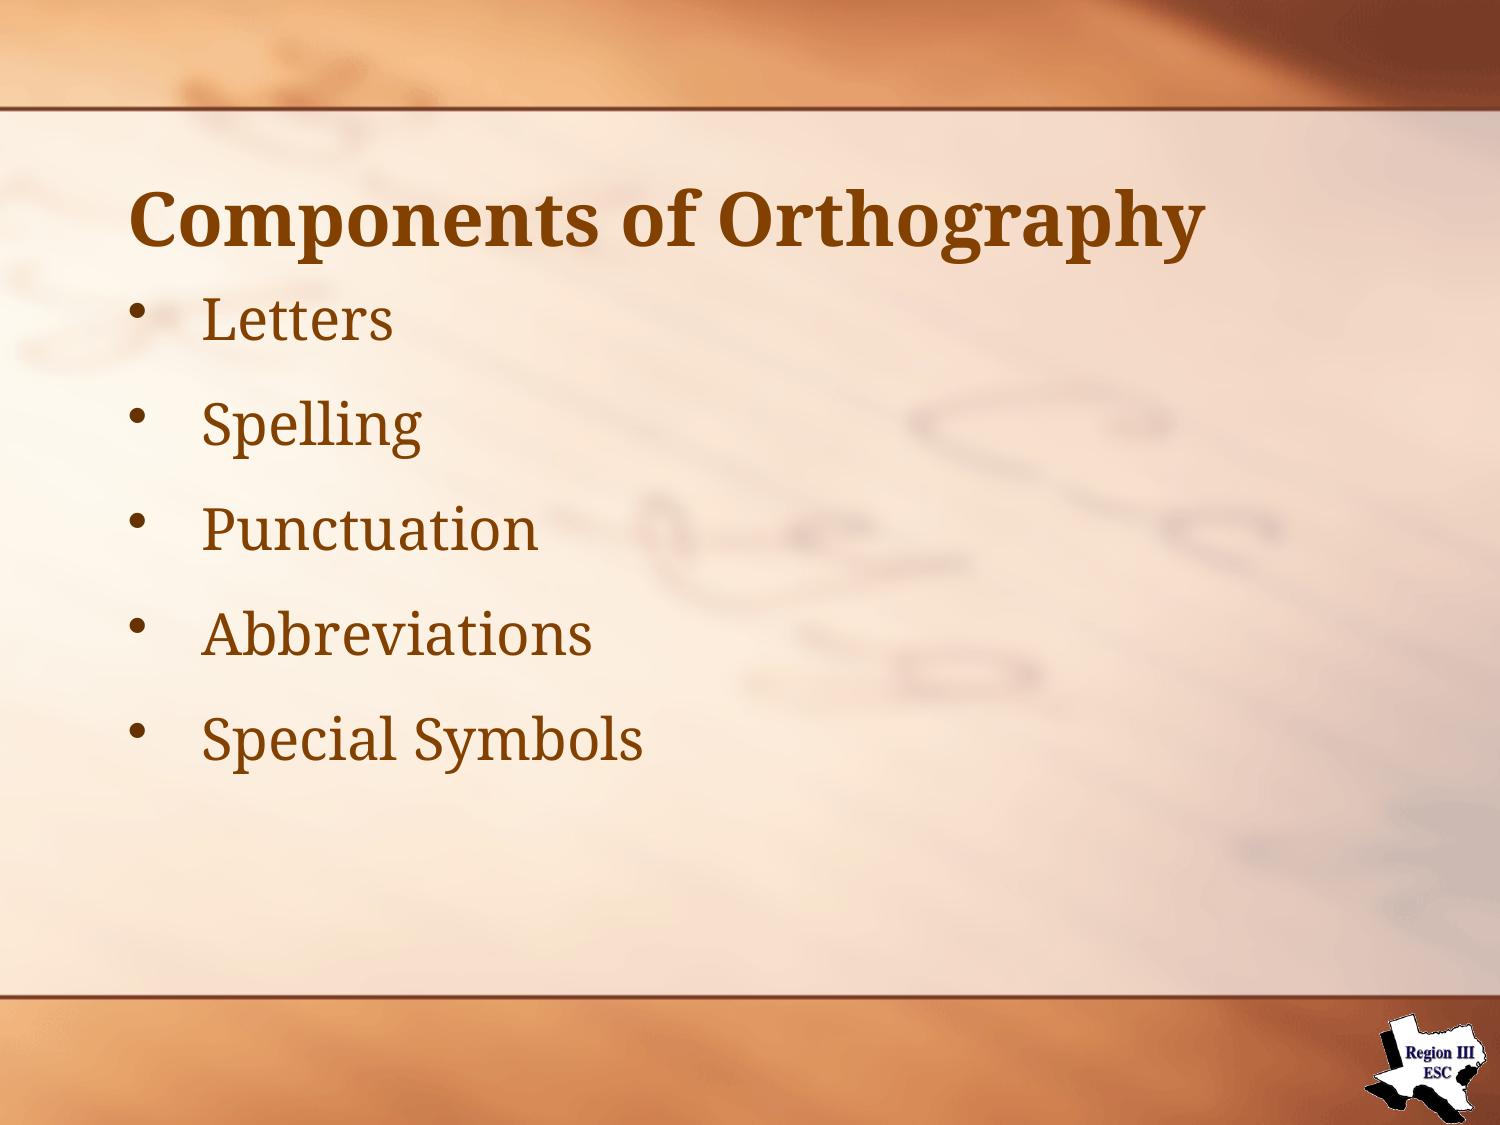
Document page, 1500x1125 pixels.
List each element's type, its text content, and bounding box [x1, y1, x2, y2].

title Components of Orthography [112, 125, 1413, 270]
picture [0, 0, 1500, 1125]
list Letters Spelling Punctuation Abbreviations Special Symbols [112, 275, 1413, 950]
